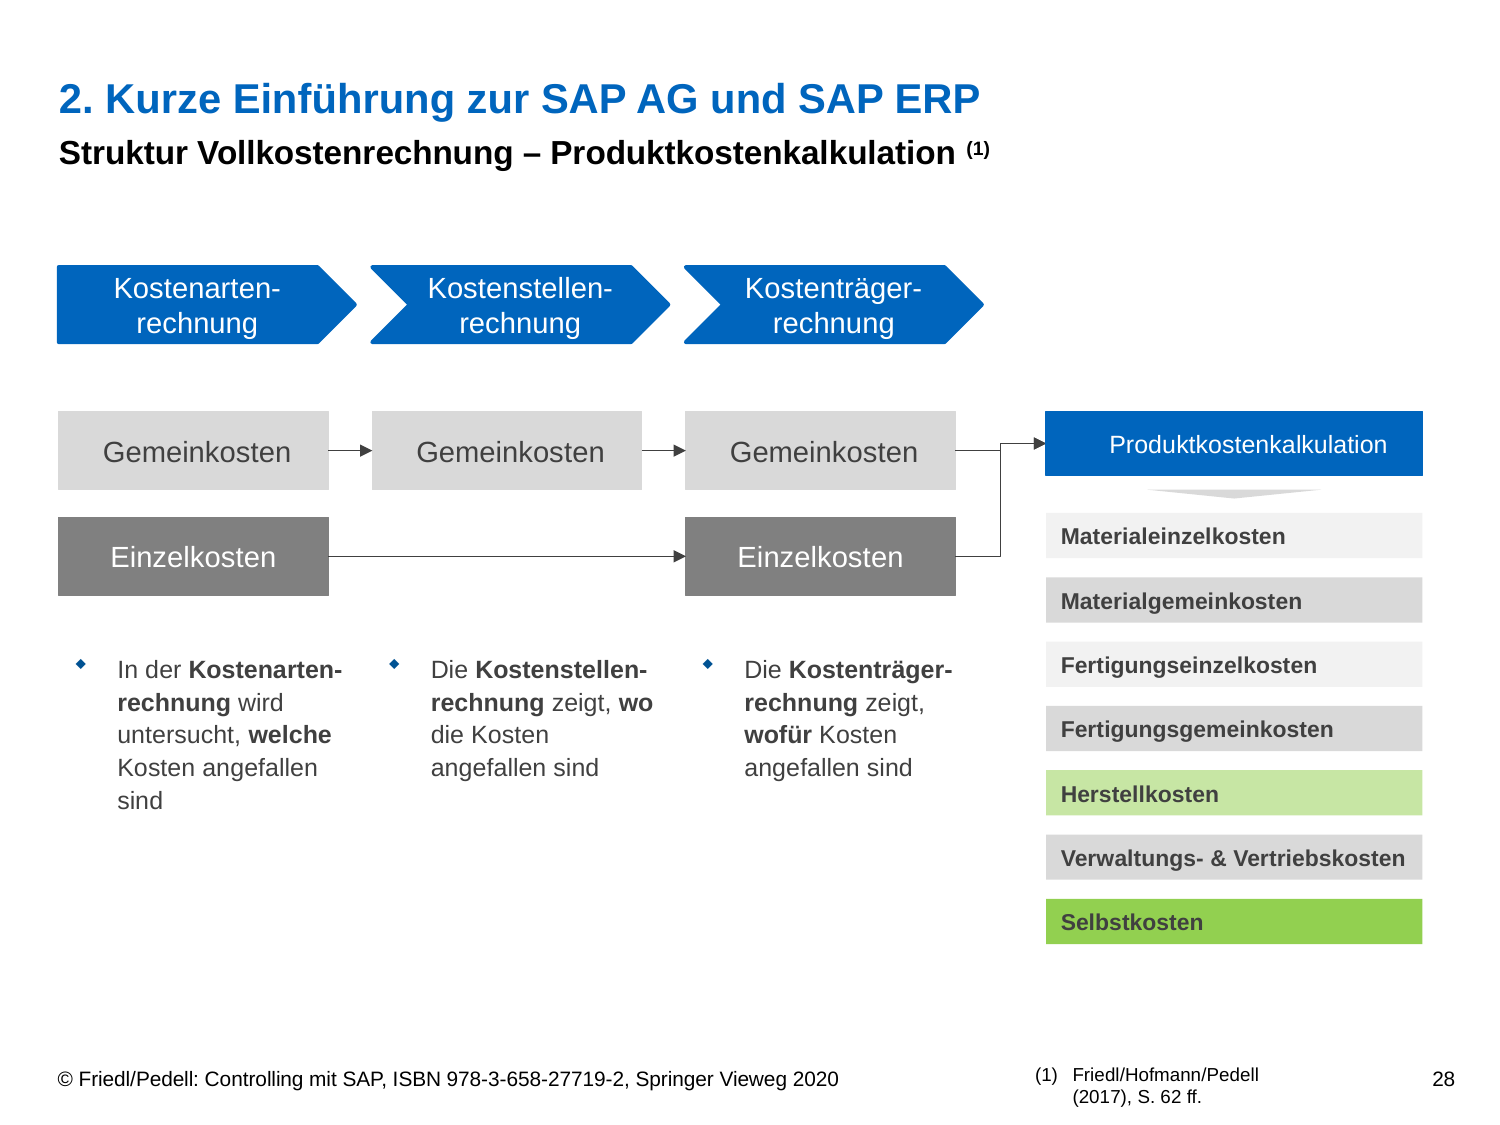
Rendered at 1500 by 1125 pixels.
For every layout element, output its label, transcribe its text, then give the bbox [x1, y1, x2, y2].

text_box Fertigungsgemeinkosten [1044, 704, 1424, 753]
text_box Produktkostenkalkulation [1044, 409, 1424, 477]
text_box Kostenträger-rechnung [683, 265, 984, 345]
text_box Verwaltungs- & Vertriebskosten [1044, 832, 1424, 882]
text_box Kostenstellen- rechnung [370, 265, 671, 345]
text_box In der Kostenarten-rechnung wird untersucht, welche Kosten angefallen sind [58, 642, 369, 822]
text_box Einzelkosten [684, 515, 957, 597]
text_box Friedl/Hofmann/Pedell (2017), S. 62 ff. [1020, 1054, 1278, 1115]
title 2. Kurze Einführung zur SAP AG und SAP ERP [58, 58, 1278, 119]
slide_number 28 [1262, 1058, 1470, 1119]
text_box Die Kostenstellen-rechnung zeigt, wo die Kosten angefallen sind [372, 642, 683, 790]
list Struktur Vollkostenrechnung – Produktkostenkalkulation (1) [58, 121, 1278, 171]
text_box Gemeinkosten [370, 409, 644, 492]
text_box Gemeinkosten [57, 409, 330, 492]
text_box Gemeinkosten [684, 409, 957, 492]
text_box Fertigungseinzelkosten [1044, 639, 1424, 689]
text_box [1145, 487, 1324, 501]
text_box Selbstkosten [1044, 897, 1424, 946]
footer © Friedl/Pedell: Controlling mit SAP, ISBN 978-3-658-27719-2, Springer Vieweg 2020 [42, 1058, 1235, 1113]
text_box Materialeinzelkosten [1051, 511, 1424, 560]
text_box Kostenarten- rechnung [56, 265, 357, 345]
text_box Herstellkosten [1044, 768, 1424, 818]
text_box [955, 443, 1047, 557]
text_box Materialgemeinkosten [1044, 575, 1424, 625]
text_box Einzelkosten [57, 515, 330, 597]
text_box Die Kostenträger-rechnung zeigt, wofür Kosten angefallen sind [685, 642, 996, 790]
